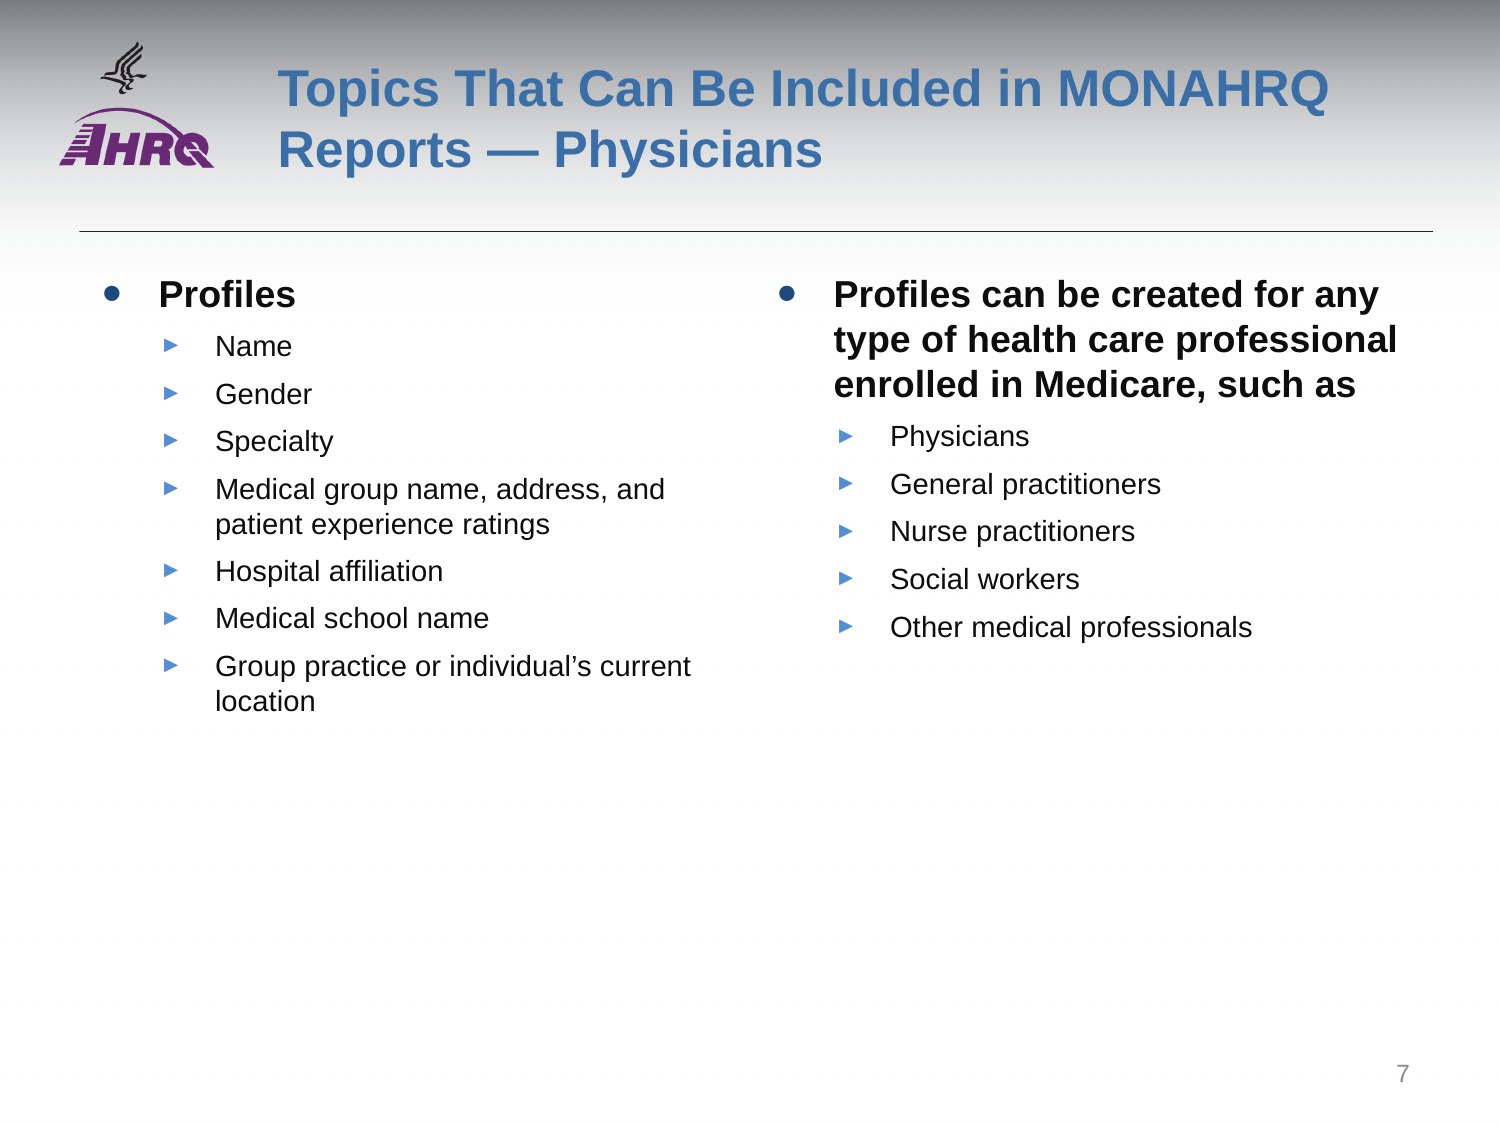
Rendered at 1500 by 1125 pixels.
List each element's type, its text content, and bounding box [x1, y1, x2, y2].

list Profiles can be created for any type of health care professional enrolled in Medicare, such as Physicians General practitioners Nurse practitioners Social workers Other medical professionals [762, 262, 1425, 900]
slide_number 7 [1074, 1042, 1425, 1103]
picture [0, 0, 1500, 1125]
title Topics That Can Be Included in MONAHRQ Reports — Physicians [262, 45, 1425, 188]
list Profiles Name Gender Specialty Medical group name, address, and patient experience ratings Hospital affiliation Medical school name Group practice or individual’s current location [87, 262, 750, 916]
